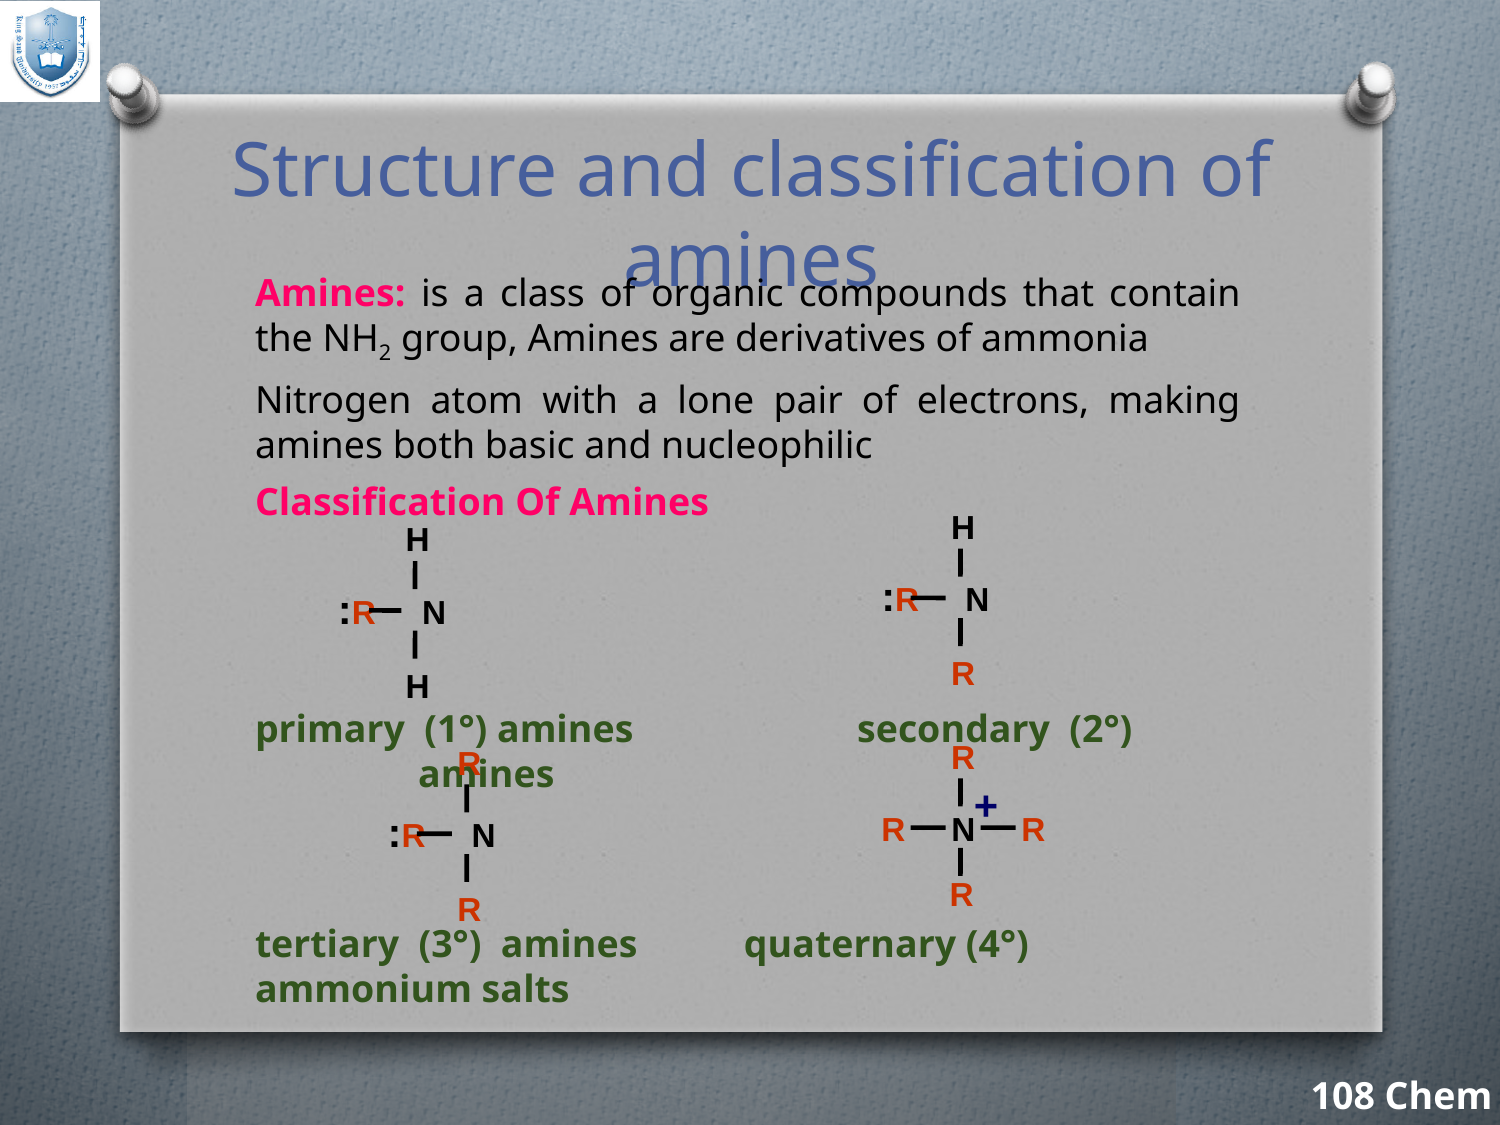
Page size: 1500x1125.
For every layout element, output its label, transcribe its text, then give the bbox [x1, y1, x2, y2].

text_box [865, 727, 1062, 921]
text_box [327, 510, 457, 713]
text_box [372, 734, 512, 937]
title Structure and classification of amines [152, 112, 1350, 310]
text_box 108 Chem [1295, 1064, 1500, 1125]
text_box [865, 498, 1006, 701]
list Amines: is a class of organic compounds that contain the NH2 group, Amines are derivatives of ammonia Nitrogen atom with a lone pair of electrons, making amines both basic and nucleophilic Classification Of Amines primary (1°) amines secondary (2°) amines tertiary (3°) amines quaternary (4°) ammonium salts [240, 261, 1257, 888]
picture [1317, 35, 1439, 156]
picture [0, 1, 198, 150]
